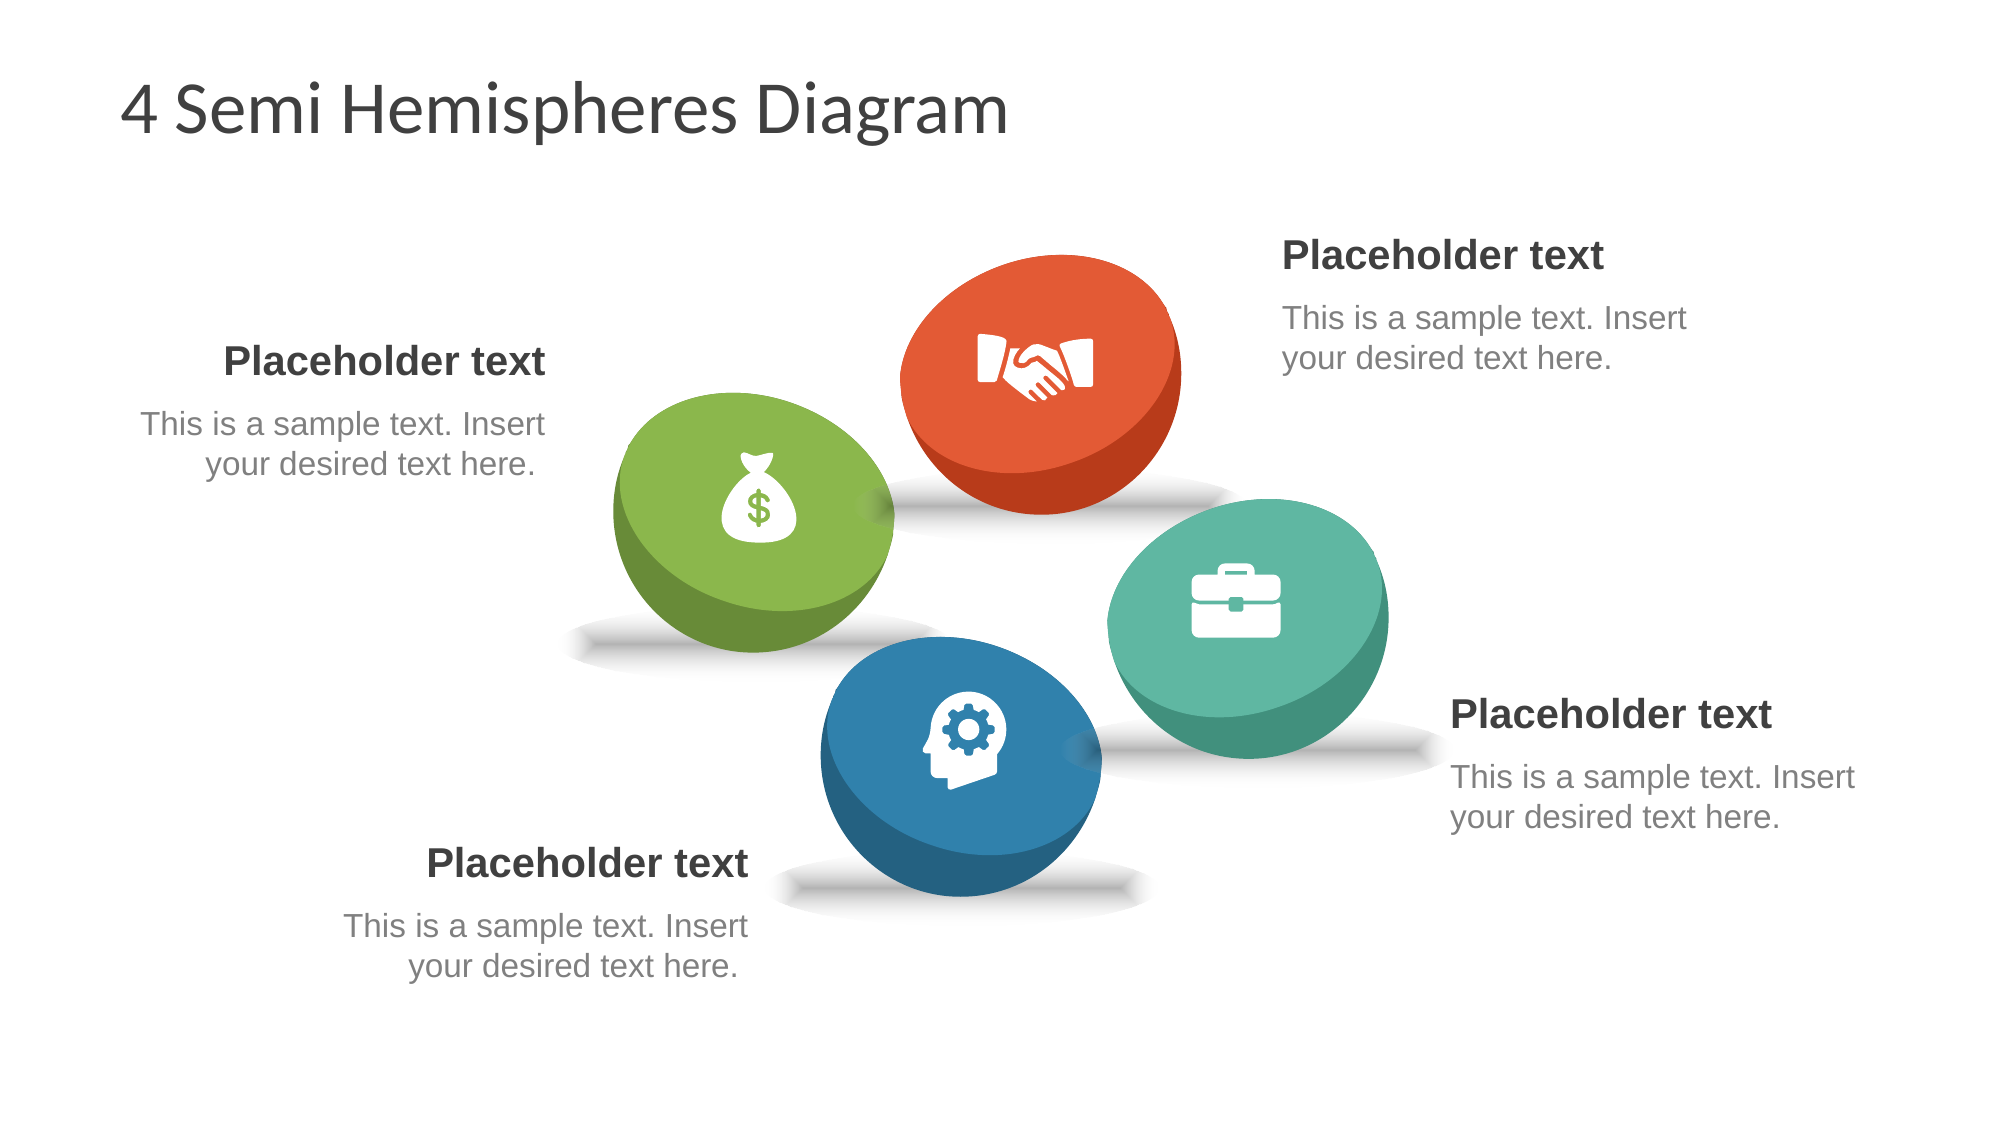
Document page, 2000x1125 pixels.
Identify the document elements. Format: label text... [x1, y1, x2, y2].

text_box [764, 624, 1159, 926]
text_box Placeholder text [1267, 220, 1752, 286]
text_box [697, 451, 797, 545]
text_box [1059, 486, 1455, 788]
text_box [921, 689, 1007, 791]
text_box This is a sample text. Insert your desired text here. [76, 394, 551, 490]
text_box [556, 380, 952, 682]
text_box Placeholder text [76, 326, 561, 392]
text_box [1191, 563, 1281, 638]
text_box This is a sample text. Insert your desired text here. [1435, 748, 1920, 843]
text_box Placeholder text [1459, 679, 1920, 745]
text_box This is a sample text. Insert your desired text here. [279, 896, 764, 992]
text_box This is a sample text. Insert your desired text here. [1267, 289, 1752, 384]
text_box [977, 333, 1094, 402]
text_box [851, 242, 1247, 544]
title 4 Semi Hemispheres Diagram [99, 45, 1900, 162]
text_box Placeholder text [279, 828, 759, 893]
